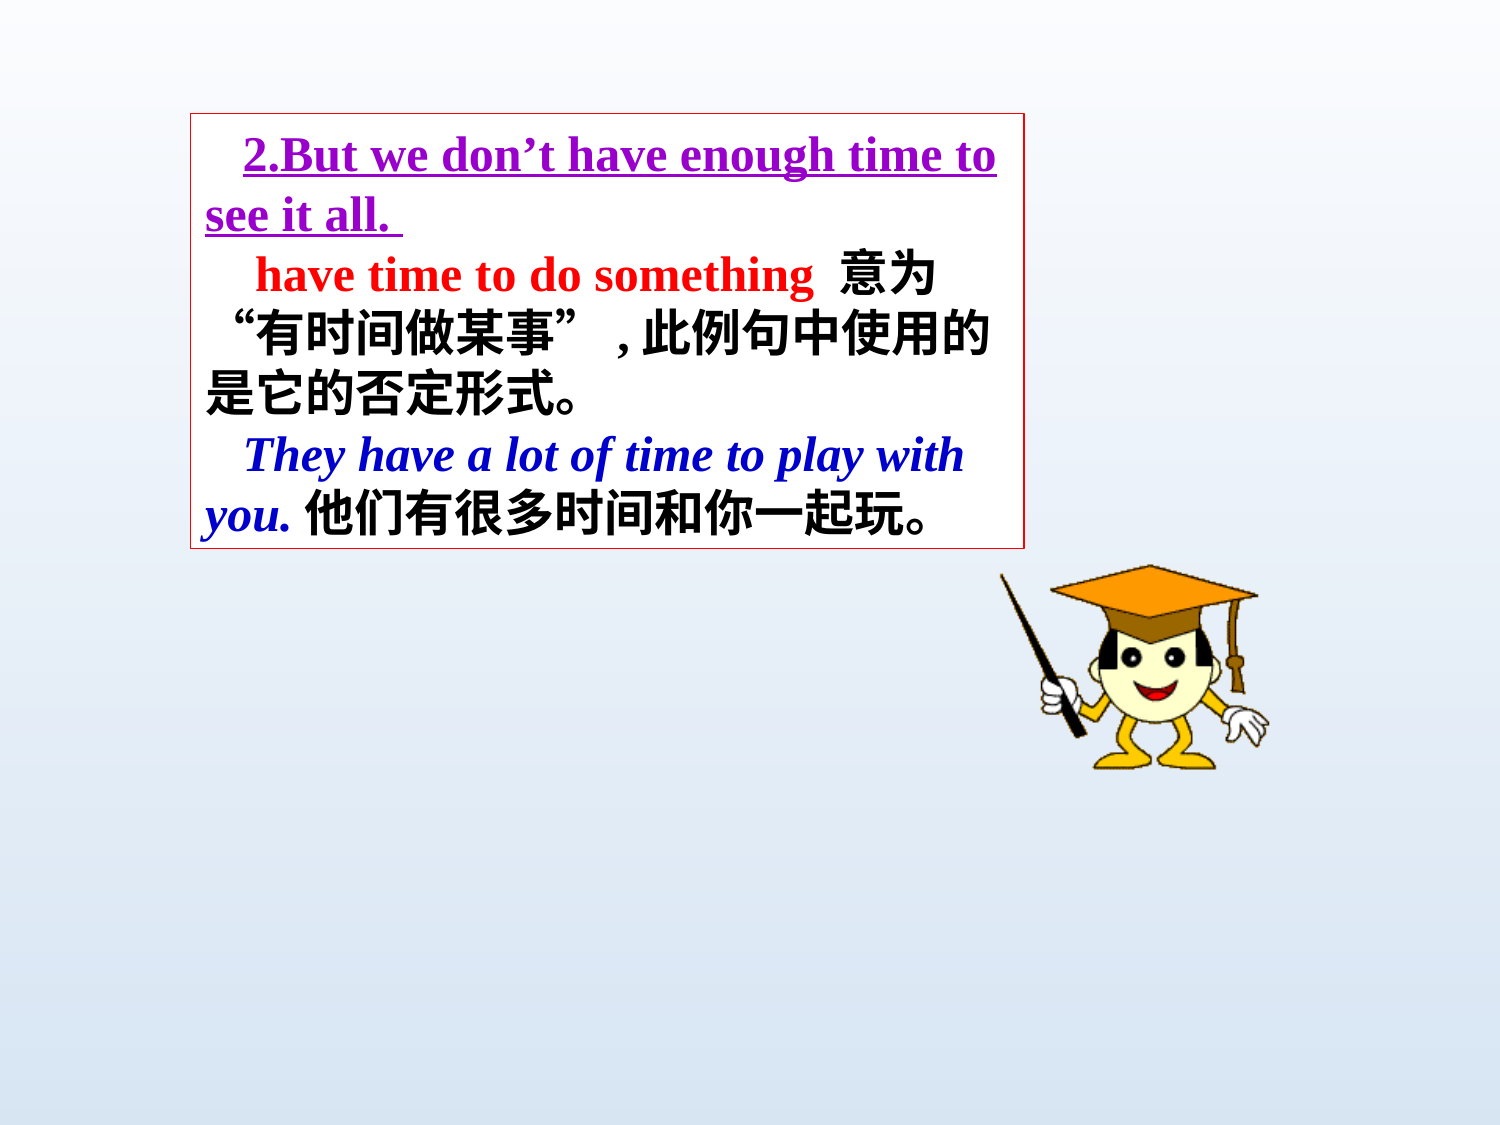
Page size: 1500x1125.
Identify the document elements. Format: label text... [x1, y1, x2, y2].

picture [979, 549, 1293, 785]
text_box 2.But we don’t have enough time to see it all. have time to do something 意为“有时间做某事”,此例句中使用的是它的否定形式。 They have a lot of time to play with you.他们有很多时间和你一起玩。 [190, 113, 1024, 549]
